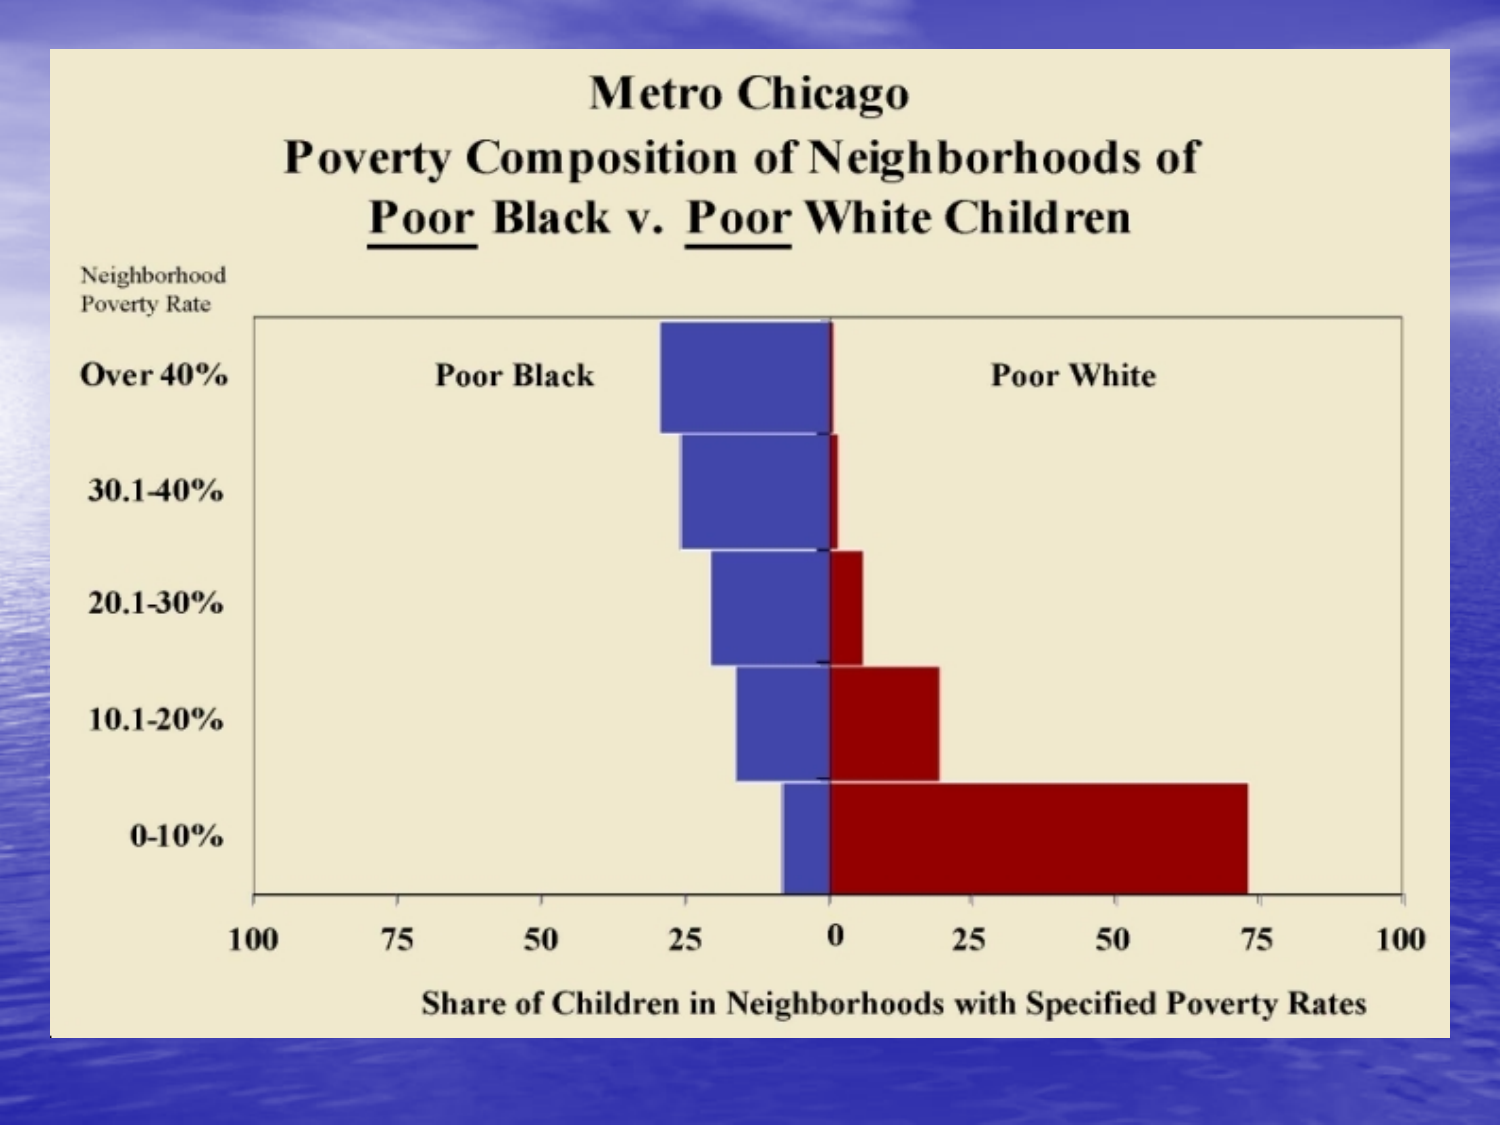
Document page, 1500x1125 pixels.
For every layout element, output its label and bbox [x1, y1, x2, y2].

list [49, 49, 1451, 1038]
